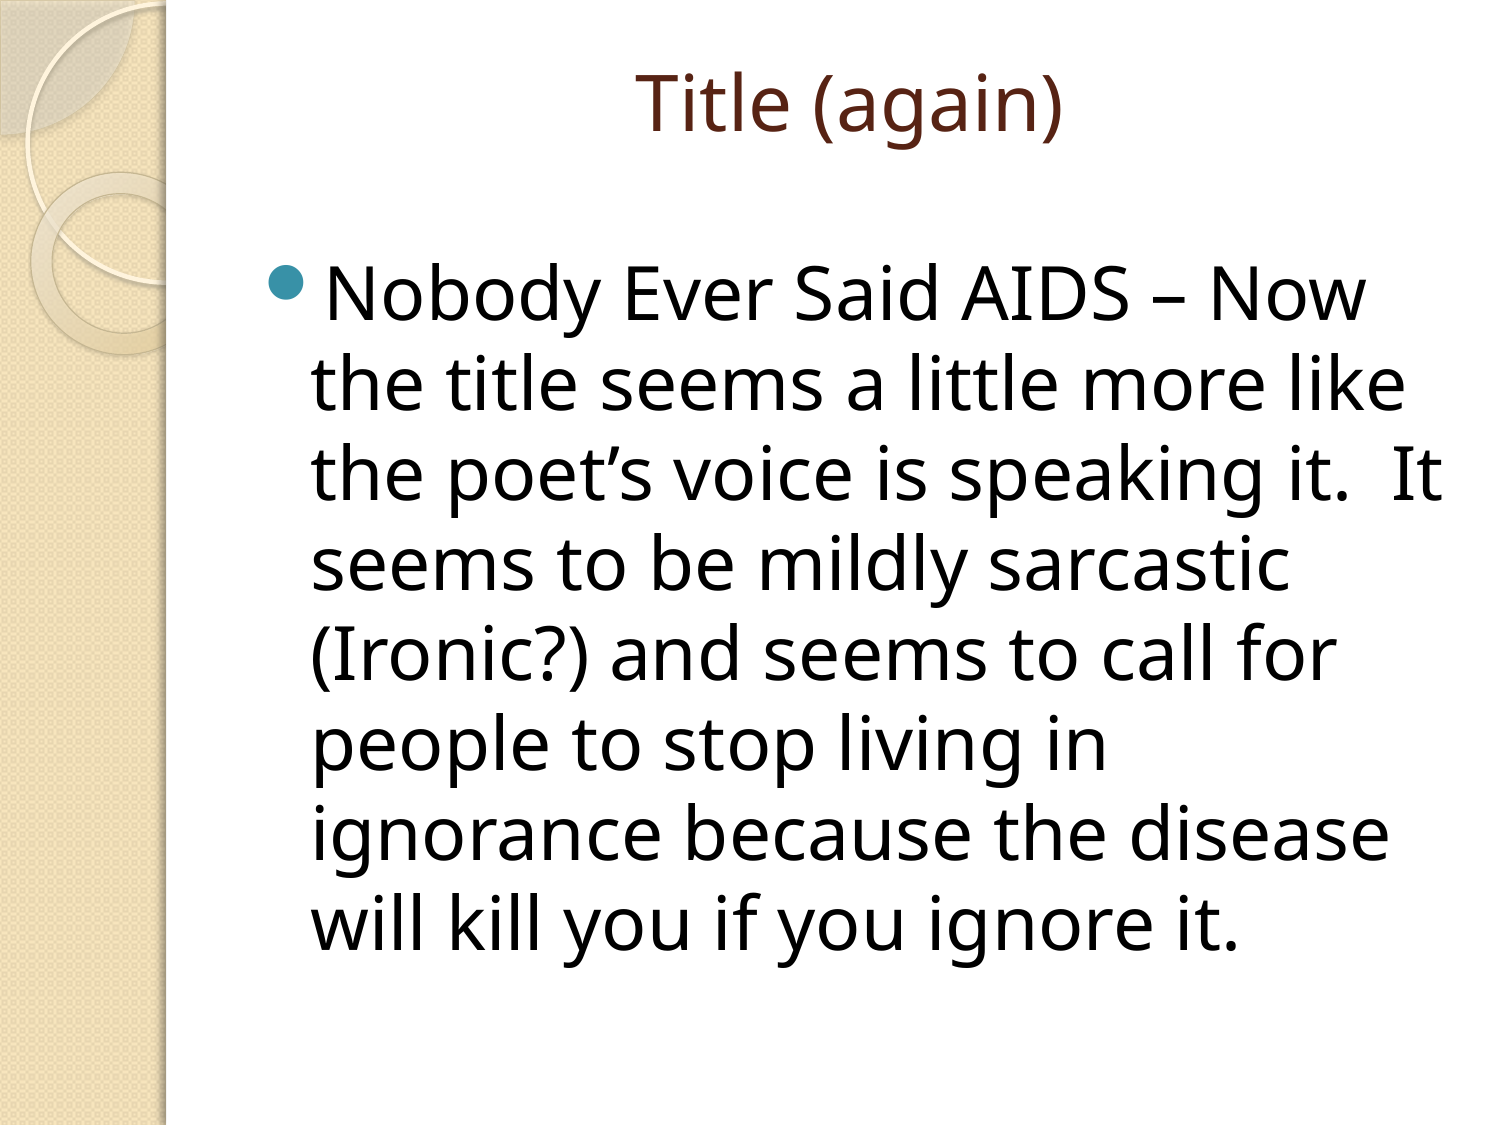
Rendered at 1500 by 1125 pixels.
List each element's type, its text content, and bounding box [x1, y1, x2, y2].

list Nobody Ever Said AIDS – Now the title seems a little more like the poet’s voice is speaking it. It seems to be mildly sarcastic (Ironic?) and seems to call for people to stop living in ignorance because the disease will kill you if you ignore it. [235, 237, 1466, 1025]
title Title (again) [235, 45, 1466, 233]
